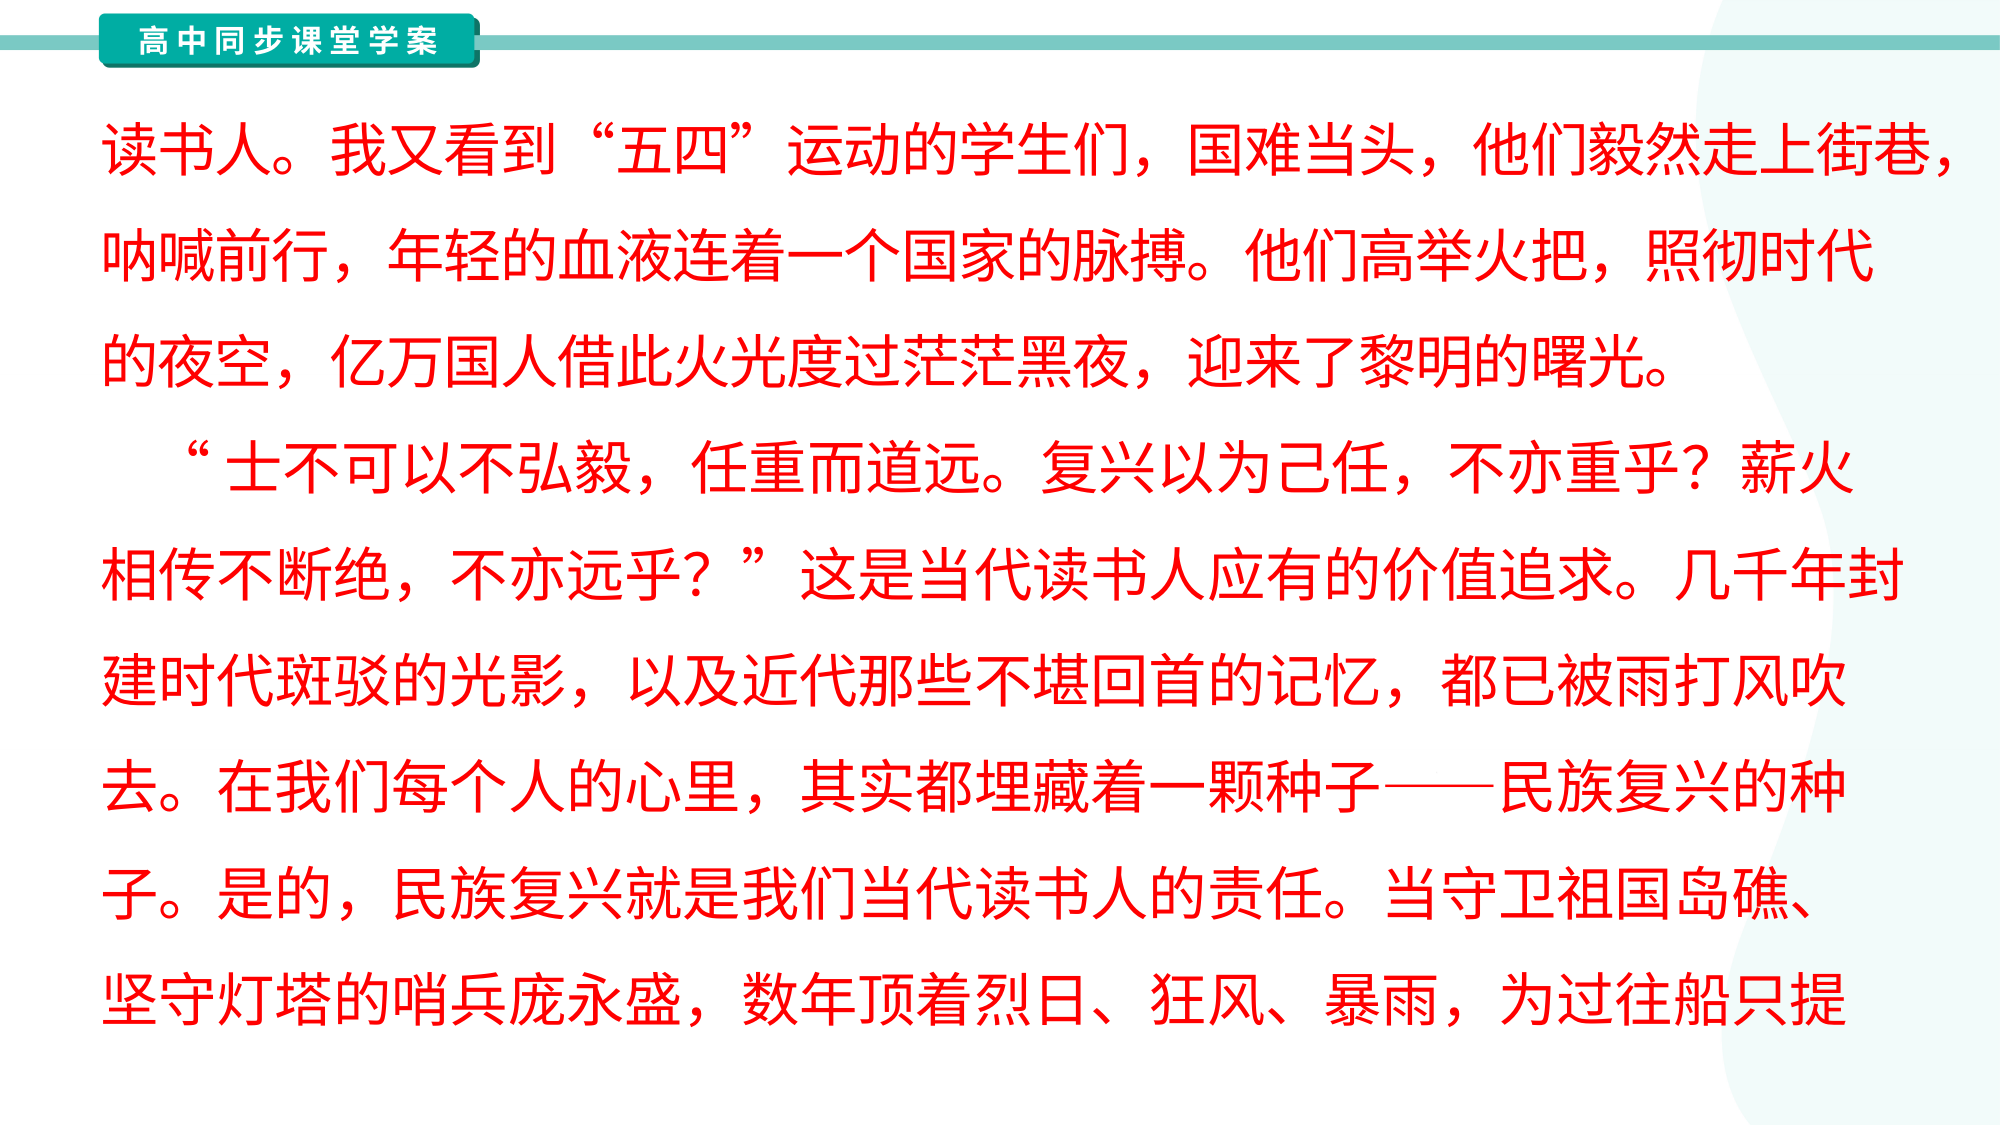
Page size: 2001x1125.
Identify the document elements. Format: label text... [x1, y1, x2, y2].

text_box 读书人。我又看到“五四”运动的学生们，国难当头，他们毅然走上街巷， 呐喊前行，年轻的血液连着一个国家的脉搏。他们高举火把，照彻时代 的夜空，亿万国人借此火光度过茫茫黑夜，迎来了黎明的曙光。 “士不可以不弘毅，任重而道远。复兴以为己任，不亦重乎？薪火 相传不断绝，不亦远乎？”这是当代读书人应有的价值追求。几千年封 建时代斑驳的光影，以及近代那些不堪回首的记忆，都已被雨打风吹 去。在我们每个人的心里，其实都埋藏着一颗种子——民族复兴的种 子。是的，民族复兴就是我们当代读书人的责任。当守卫祖国岛礁、 坚守灯塔的哨兵庞永盛，数年顶着烈日、狂风、暴雨，为过往船只提 [100, 76, 1899, 1033]
picture [0, 0, 2000, 1125]
